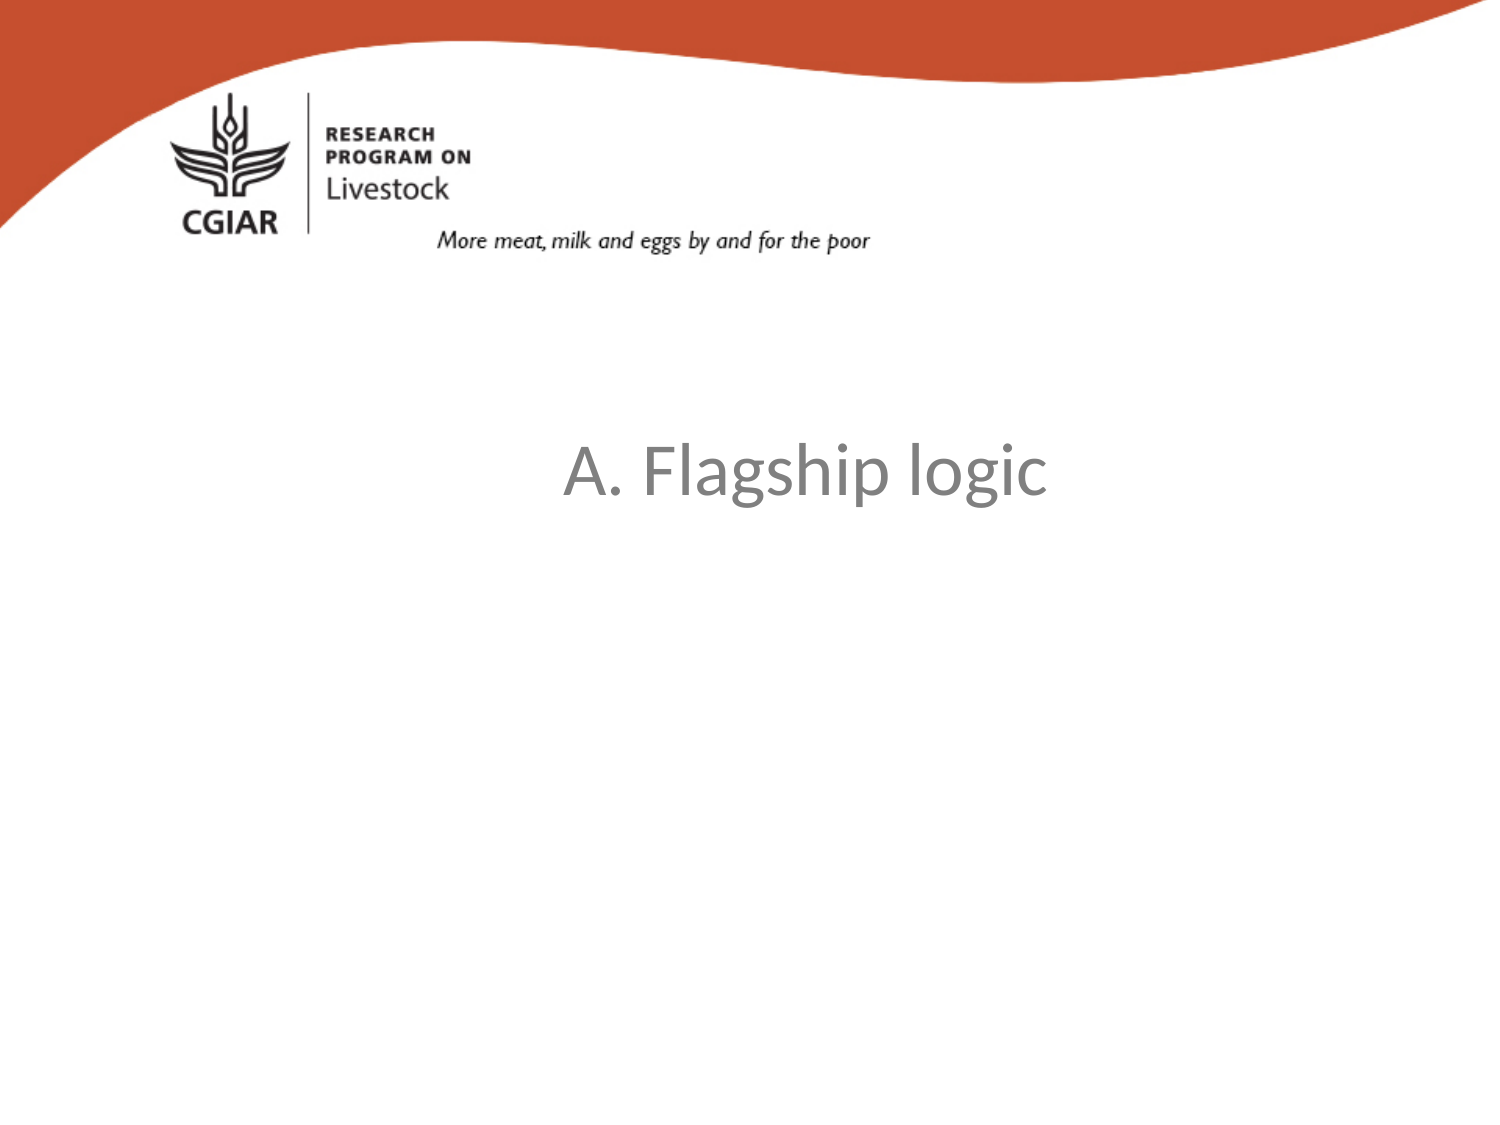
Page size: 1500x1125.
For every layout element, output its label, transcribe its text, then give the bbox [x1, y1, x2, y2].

picture [0, 0, 1500, 272]
list A. Flagship logic [287, 412, 1325, 813]
